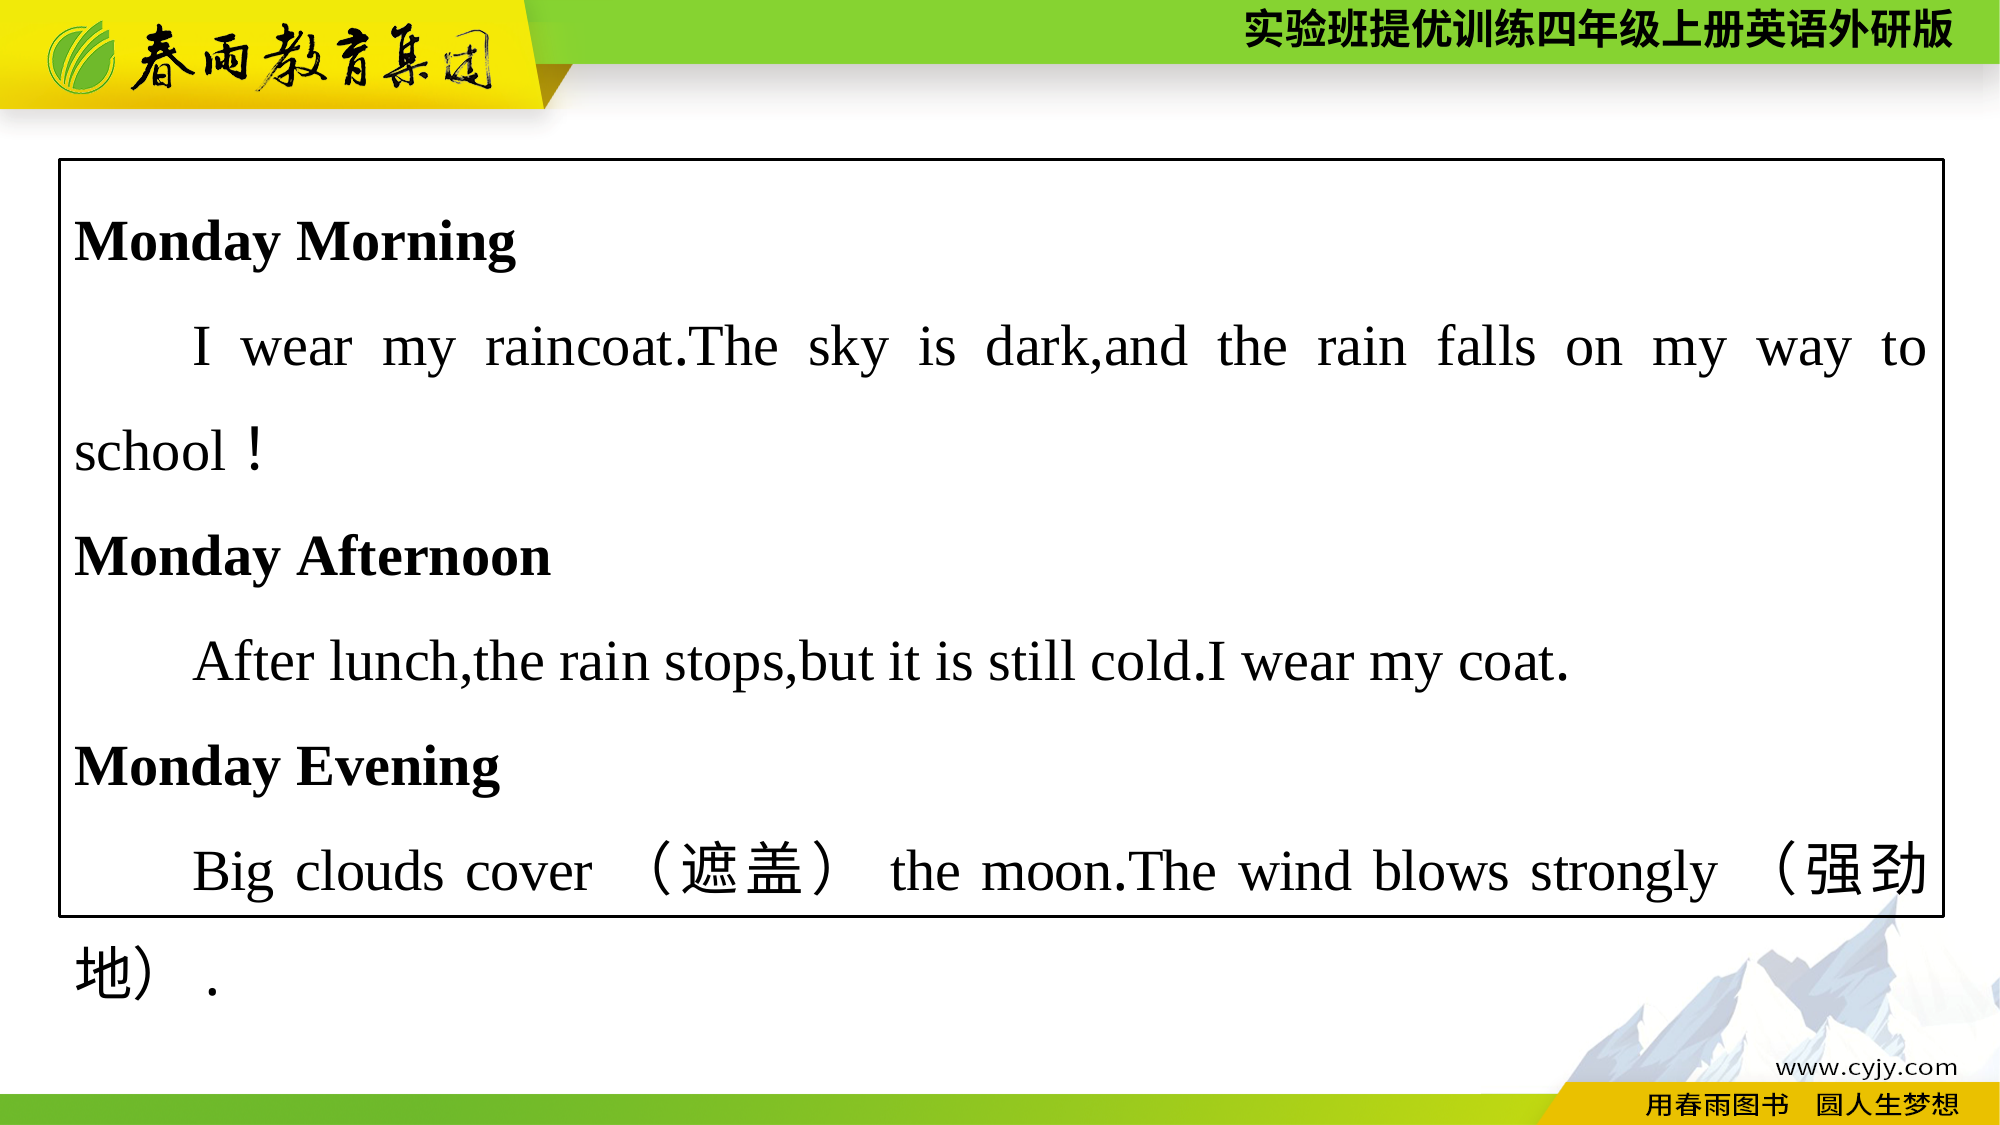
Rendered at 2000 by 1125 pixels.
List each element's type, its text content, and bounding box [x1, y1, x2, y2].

picture [0, 0, 2000, 1125]
list Monday Morning I wear my raincoat.The sky is dark,and the rain falls on my way to school！ Monday Afternoon After lunch,the rain stops,but it is still cold.I wear my coat. Monday Evening Big clouds cover（遮盖）the moon.The wind blows strongly（强劲地）. [59, 159, 1944, 917]
